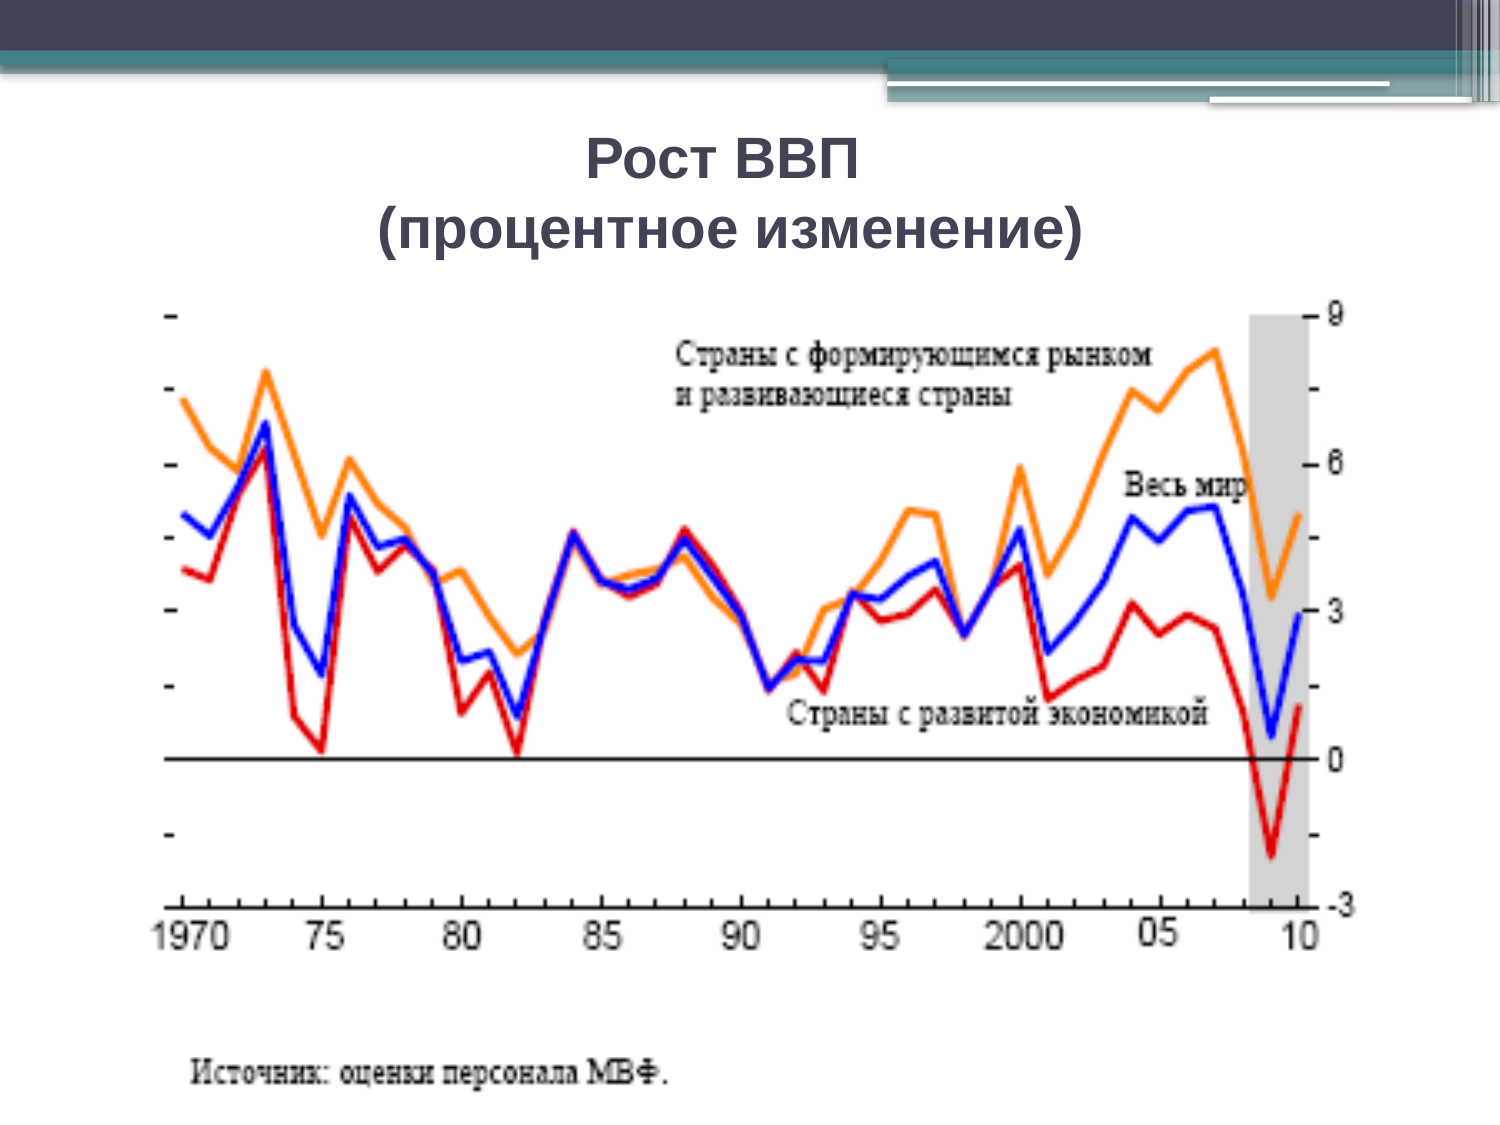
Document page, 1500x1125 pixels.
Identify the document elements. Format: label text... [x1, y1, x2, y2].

picture [112, 207, 1500, 1125]
text_box Рост ВВП (процентное изменение) [199, 112, 1263, 204]
